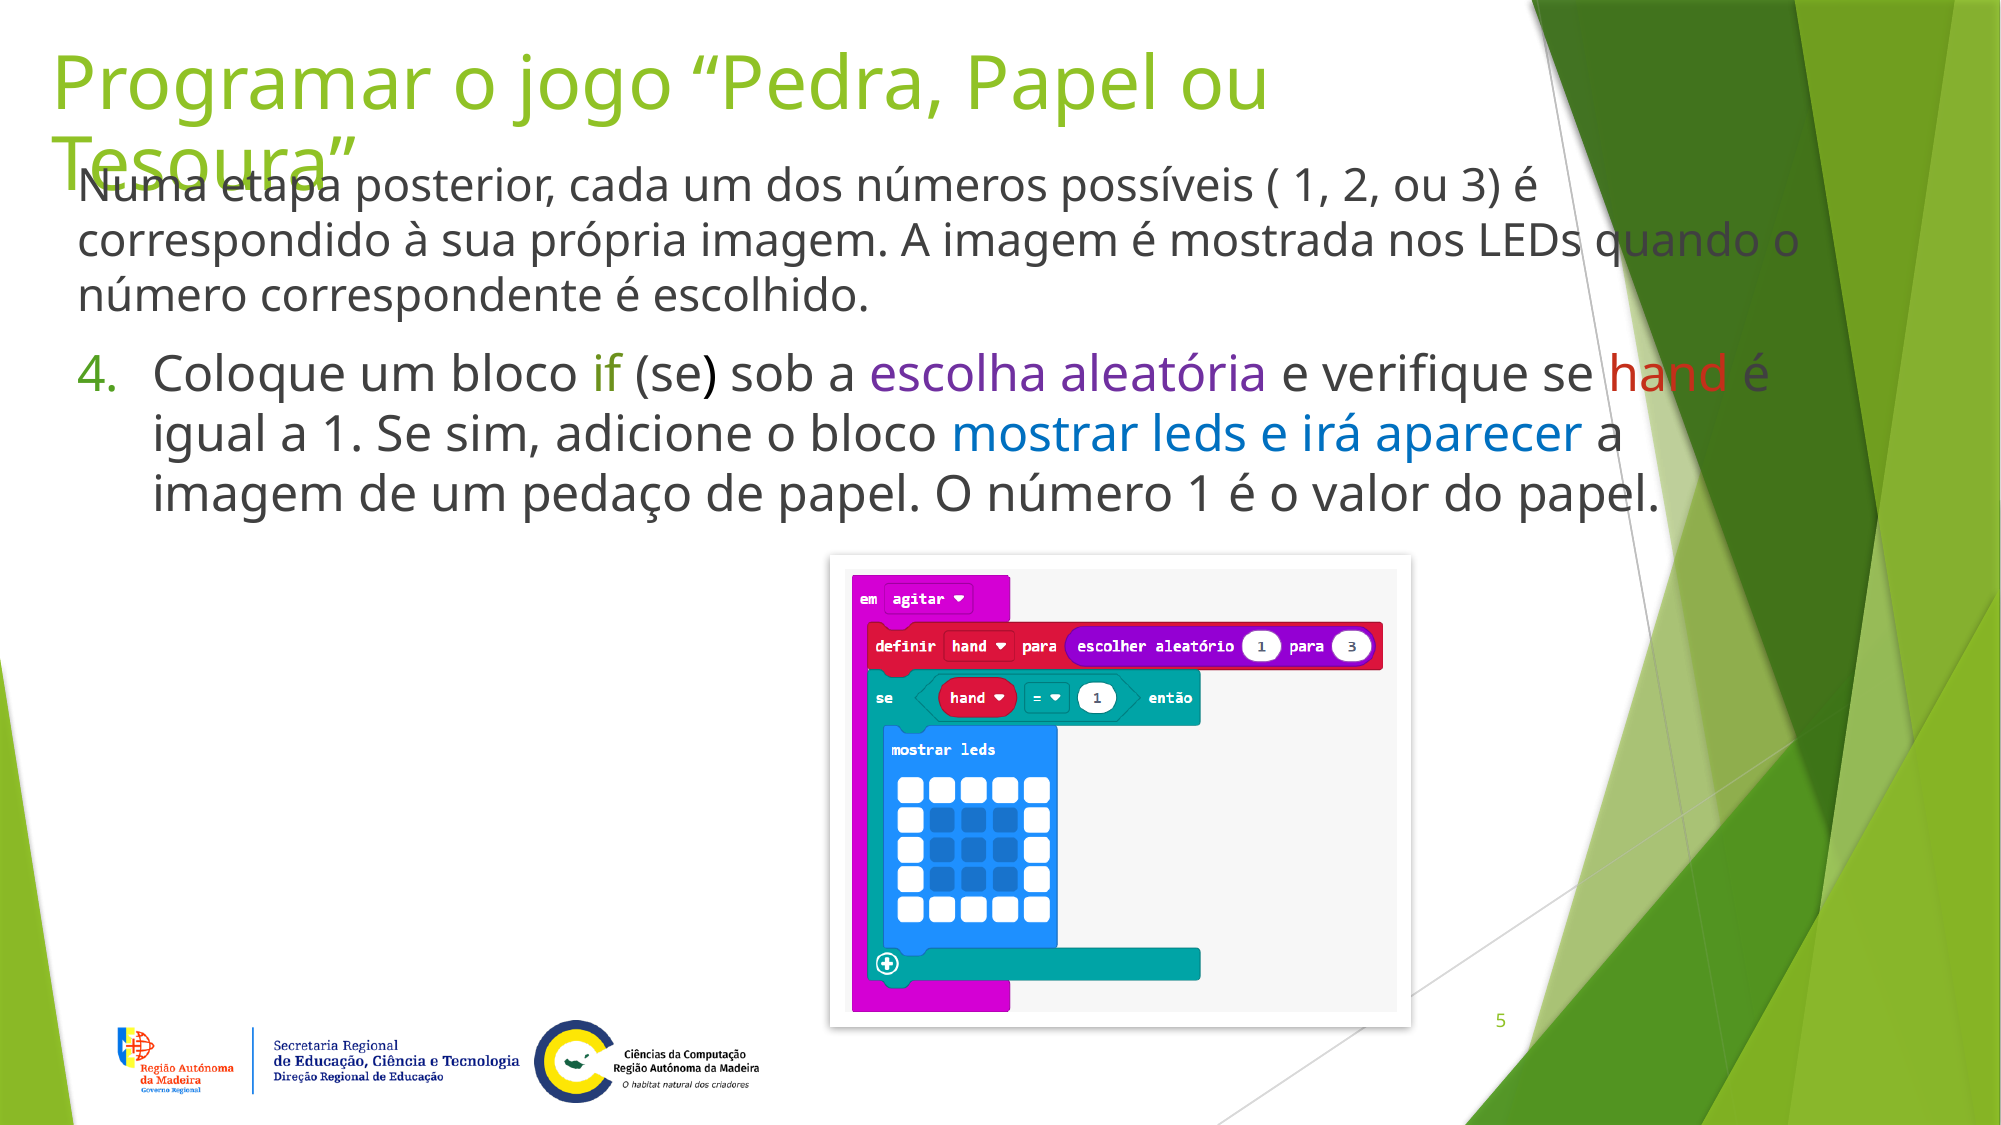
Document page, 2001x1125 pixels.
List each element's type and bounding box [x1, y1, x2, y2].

picture [844, 568, 1398, 1013]
text_box [110, 1020, 759, 1103]
text_box [0, 0, 2000, 1125]
